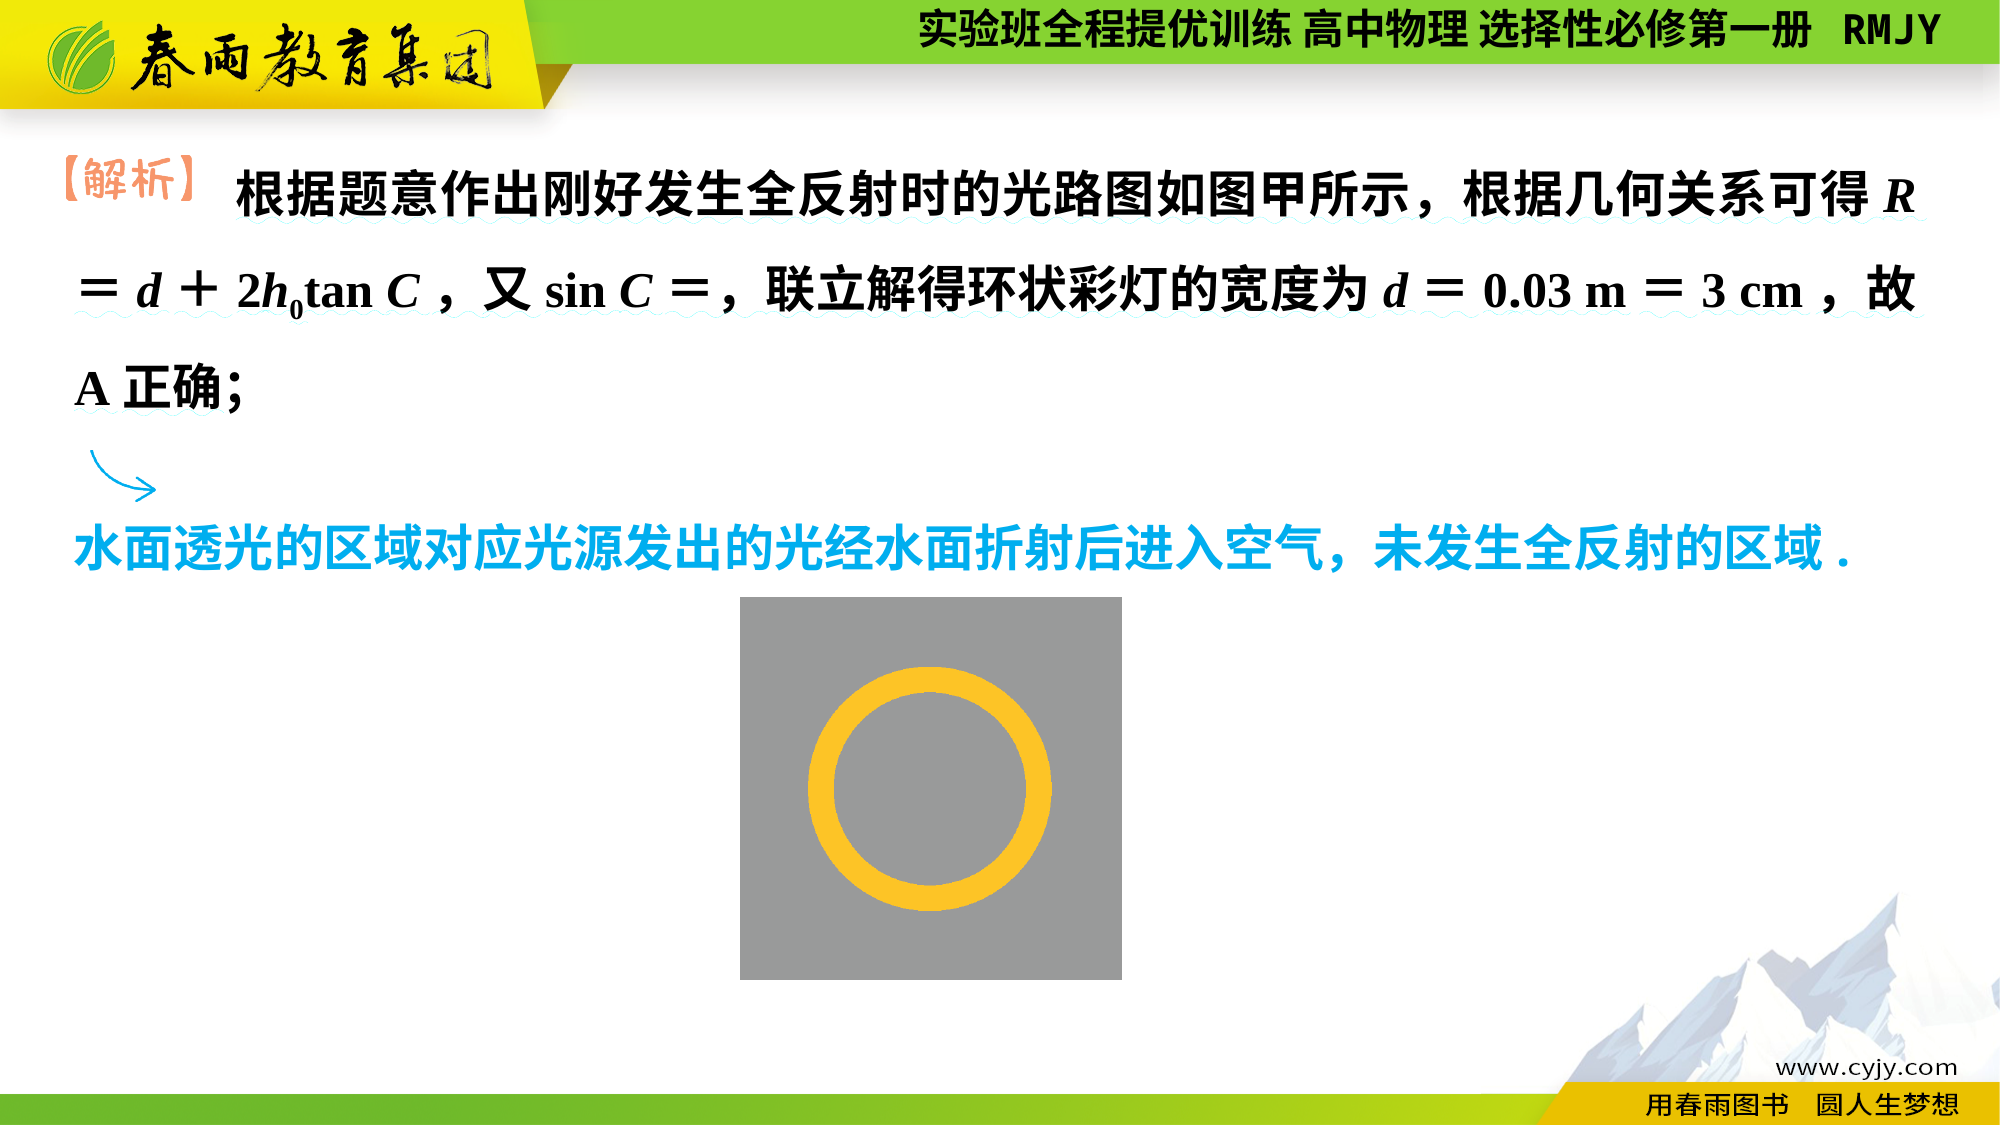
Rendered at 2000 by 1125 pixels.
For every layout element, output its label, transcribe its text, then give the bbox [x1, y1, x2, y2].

text_box 水面透光的区域对应光源发出的光经水面折射后进入空气，未发生全反射的区域. [59, 479, 1944, 585]
picture [0, 0, 2000, 1125]
